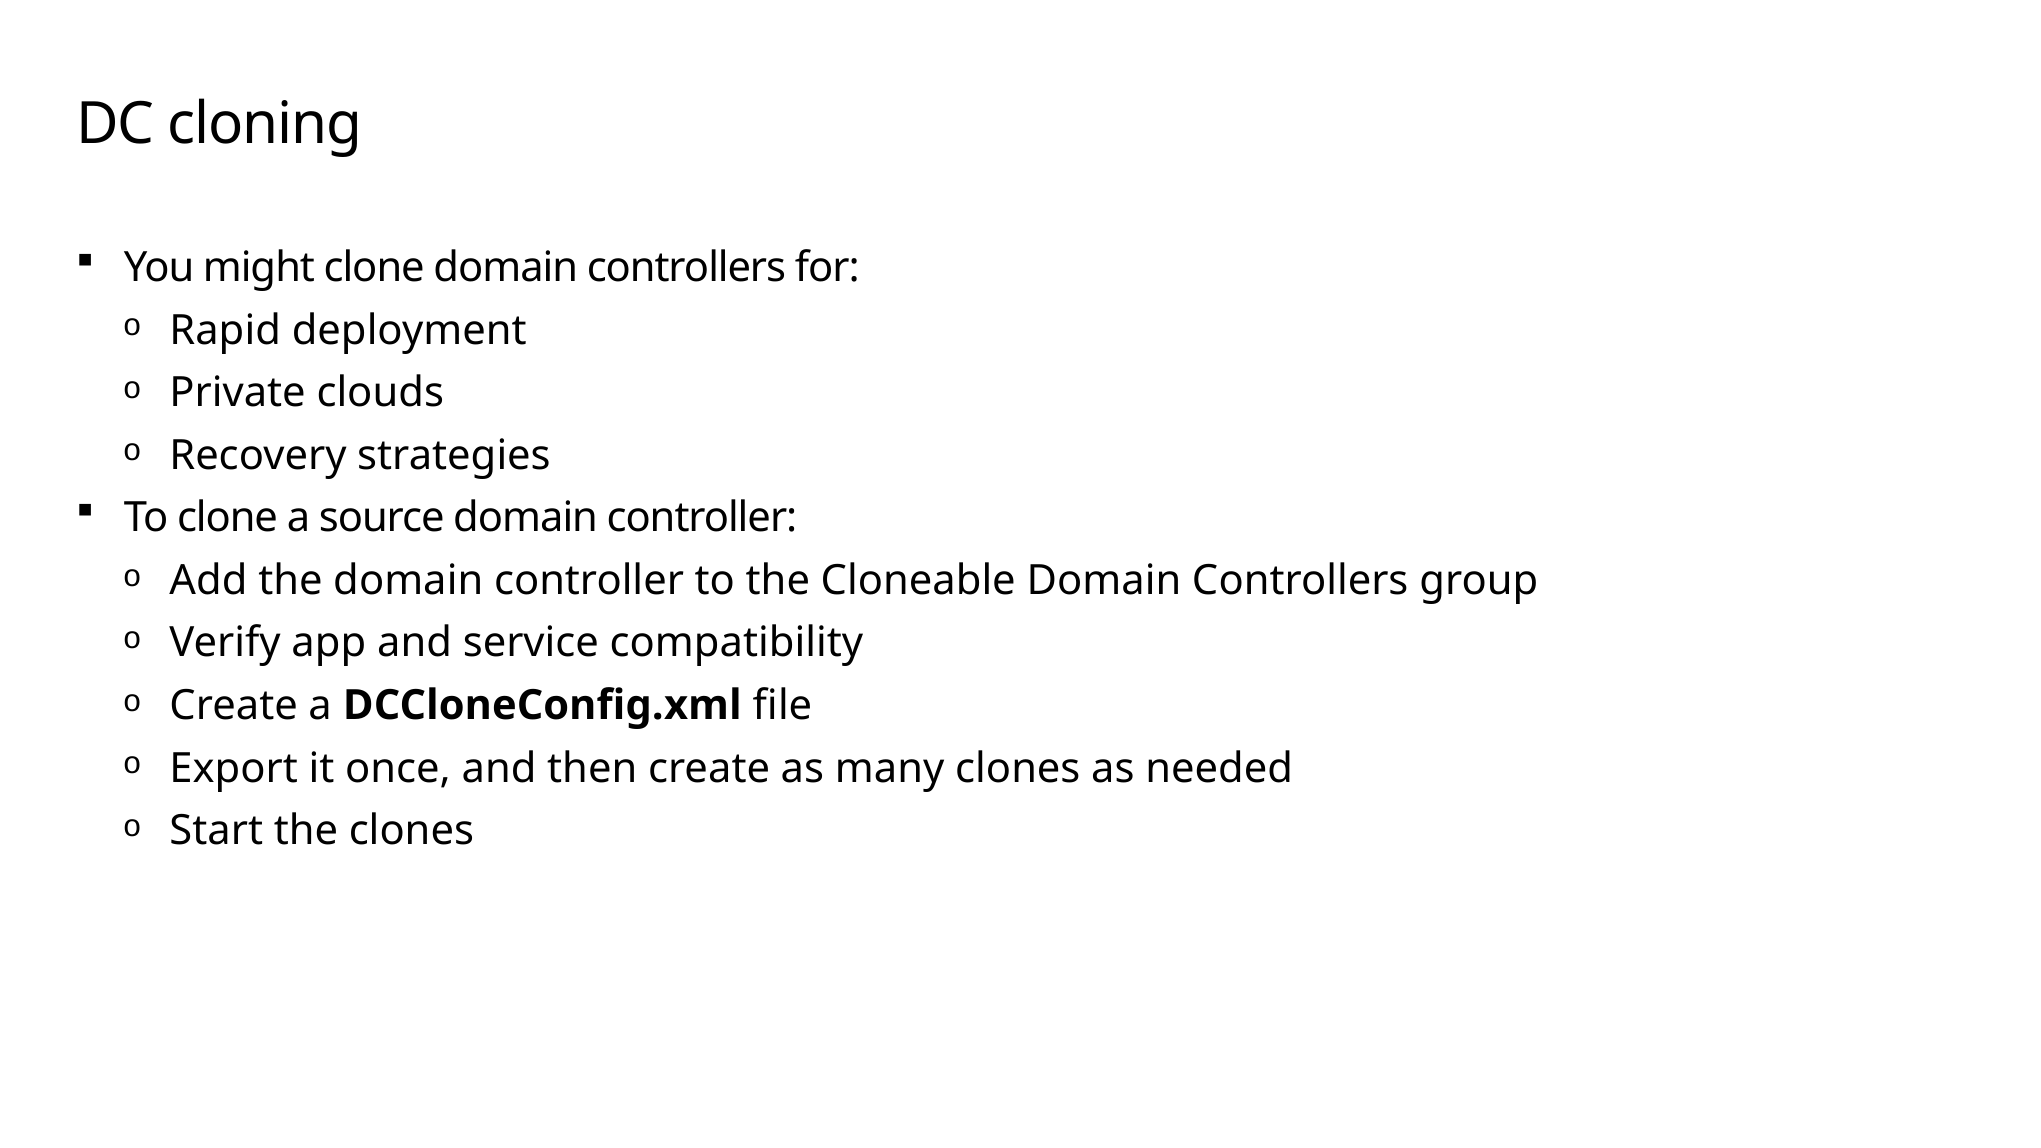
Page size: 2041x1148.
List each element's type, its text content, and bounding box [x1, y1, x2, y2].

title DC cloning [76, 93, 1968, 161]
list You might clone domain controllers for: Rapid deployment Private clouds Recovery strategies To clone a source domain controller: Add the domain controller to the Cloneable Domain Controllers group Verify app and service compatibility Create a DCCloneConfig.xml file Export it once, and then create as many clones as needed Start the clones [76, 240, 1900, 1014]
